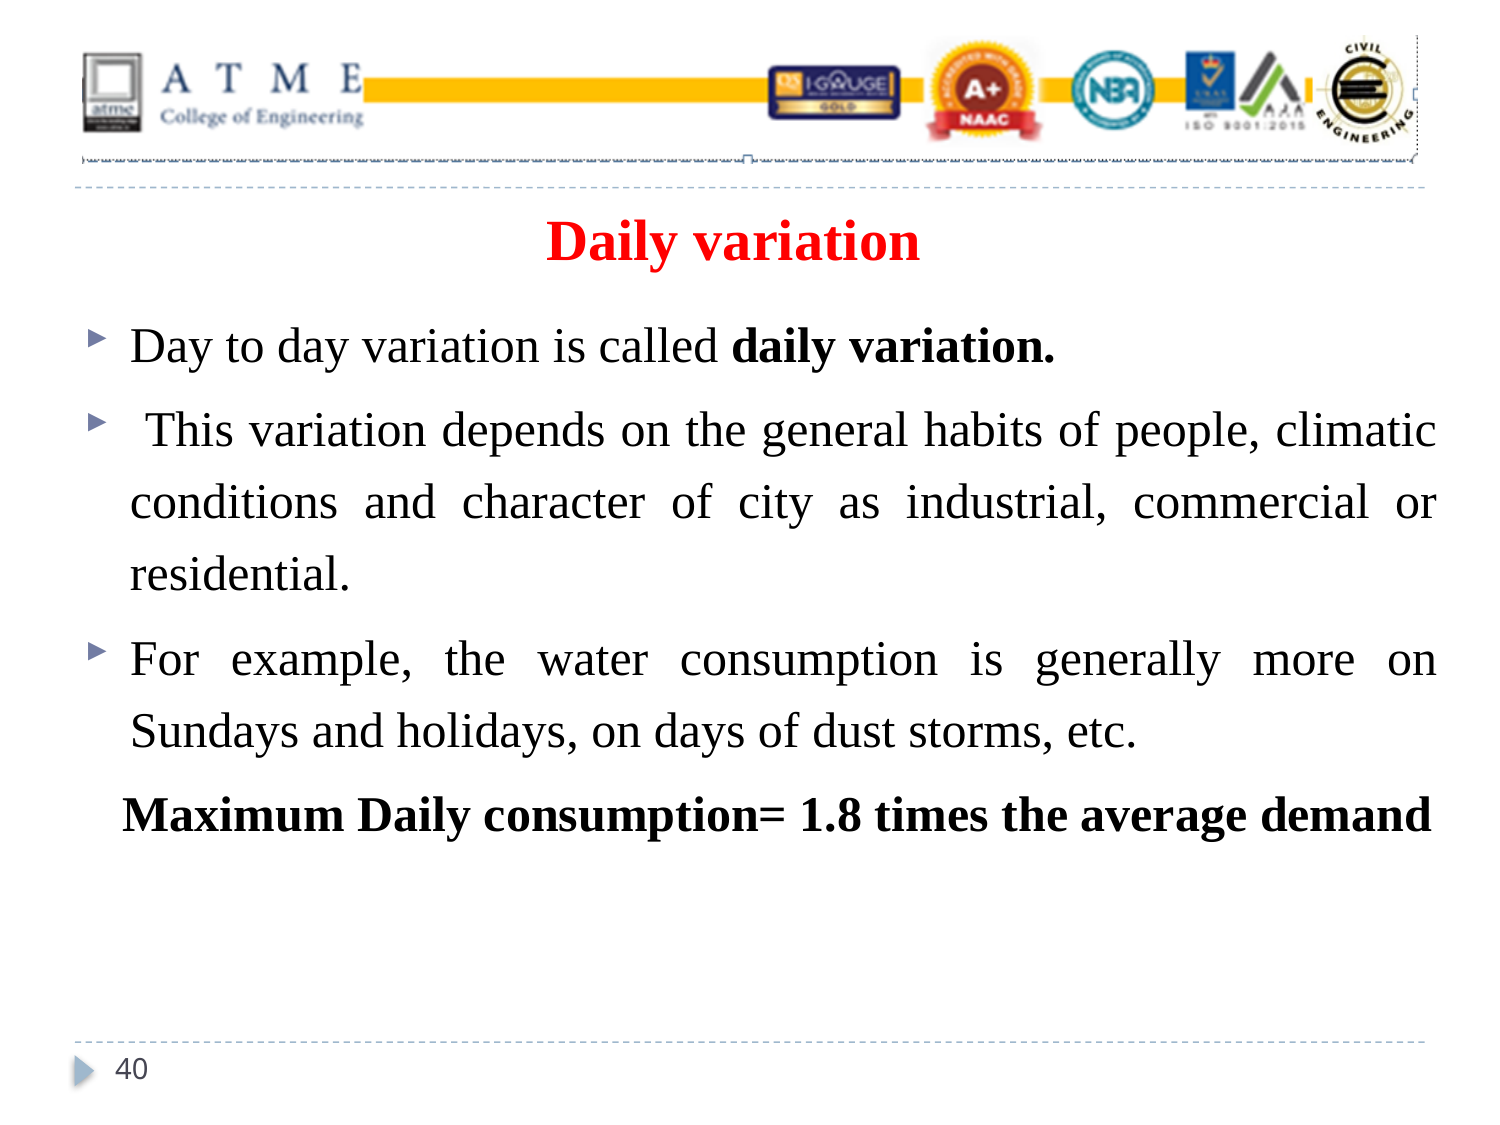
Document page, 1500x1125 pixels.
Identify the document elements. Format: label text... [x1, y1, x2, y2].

list Day to day variation is called daily variation. This variation depends on the general habits of people, climatic conditions and character of city as industrial, commercial or residential. For example, the water consumption is generally more on Sundays and holidays, on days of dust storms, etc. Maximum Daily consumption= 1.8 times the average demand [70, 292, 1454, 1125]
title Daily variation [58, 117, 1409, 280]
picture [82, 35, 1418, 164]
